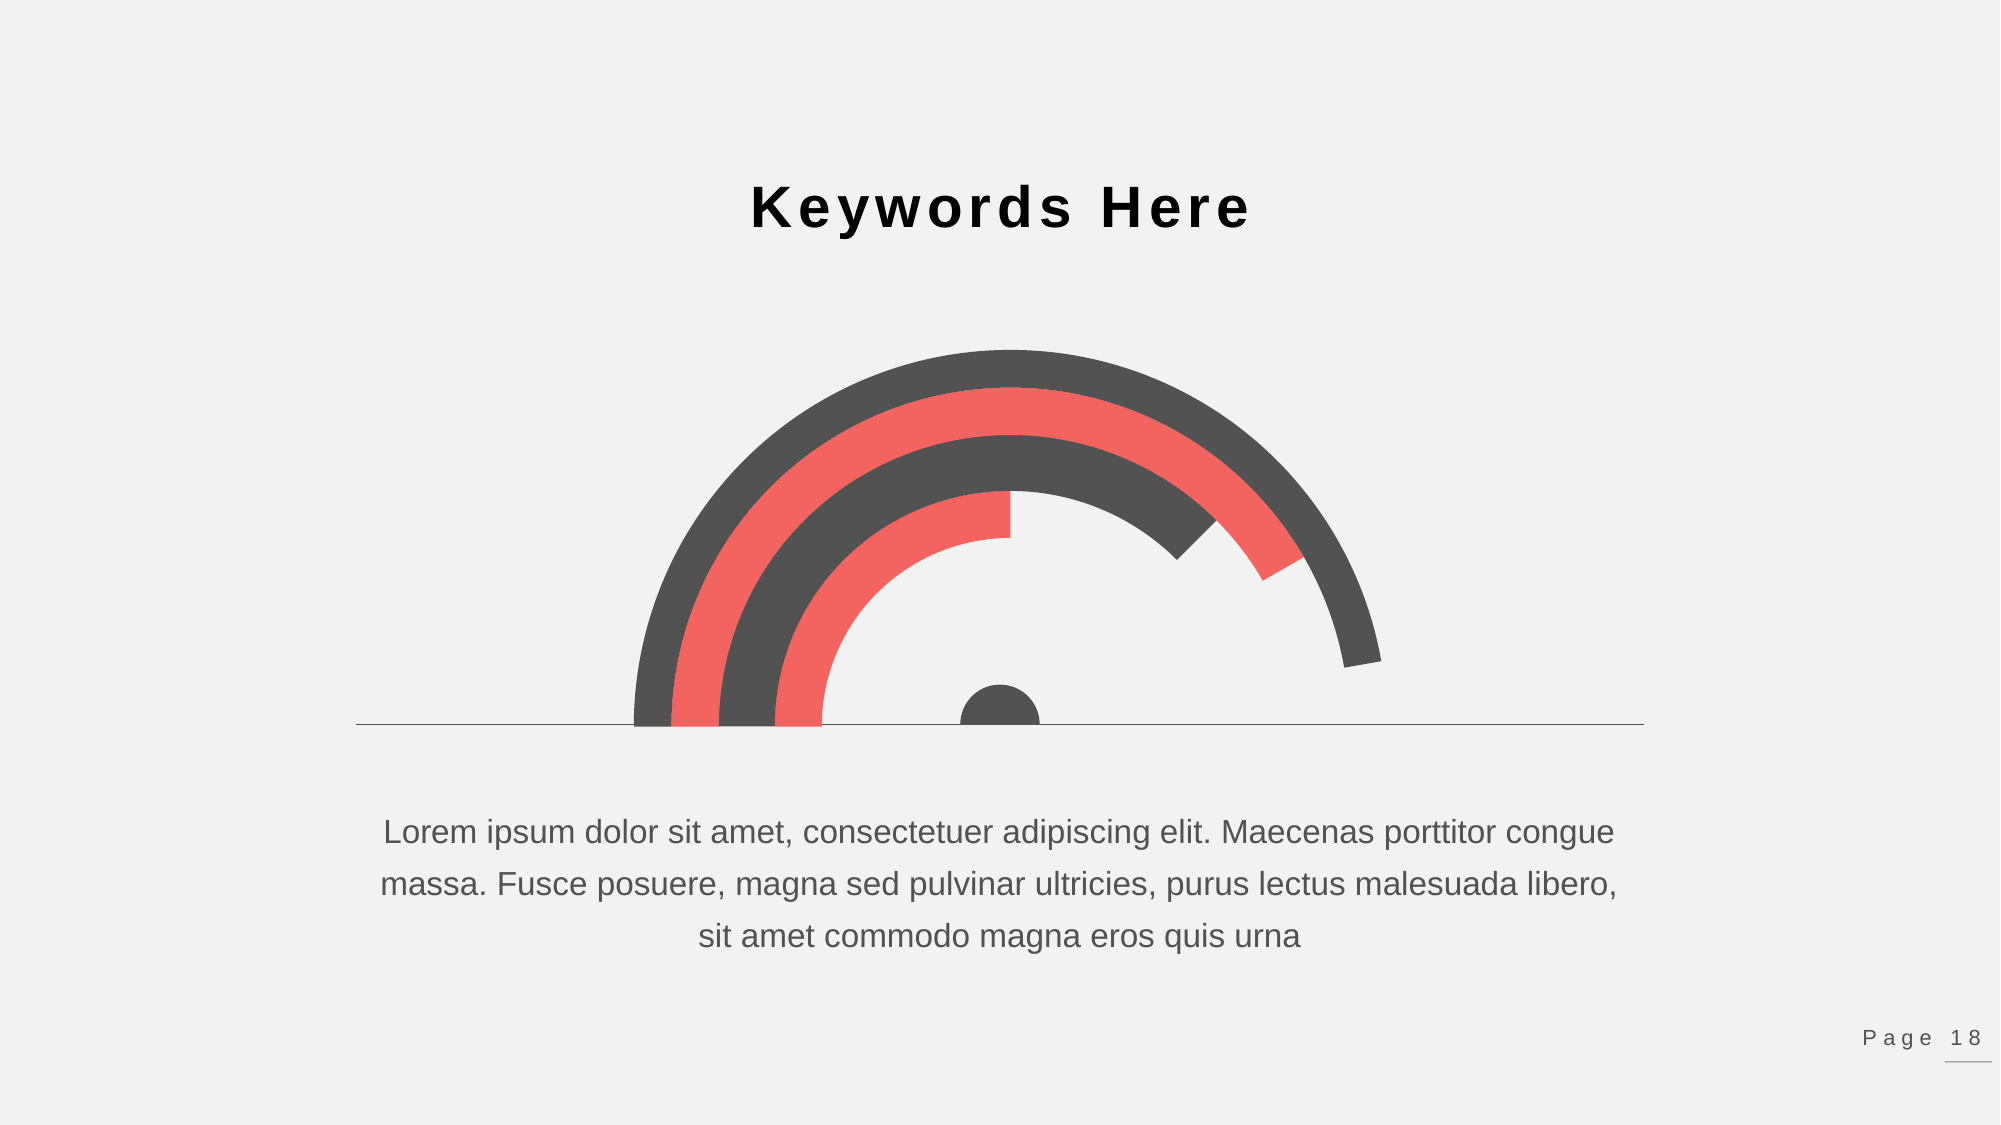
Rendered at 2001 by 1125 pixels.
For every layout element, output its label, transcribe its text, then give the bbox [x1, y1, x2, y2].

text_box [959, 683, 1041, 724]
slide_number Page 18 [1830, 1007, 1996, 1068]
text_box [673, 389, 1303, 724]
text_box [632, 348, 1383, 724]
text_box [776, 492, 1012, 724]
text_box [720, 437, 1216, 724]
text_box Lorem ipsum dolor sit amet, consectetuer adipiscing elit. Maecenas porttitor congue massa. Fusce posuere, magna sed pulvinar ultricies, purus lectus malesuada libero, sit amet commodo magna eros quis urna [356, 791, 1644, 962]
text_box Keywords Here [729, 161, 1271, 247]
